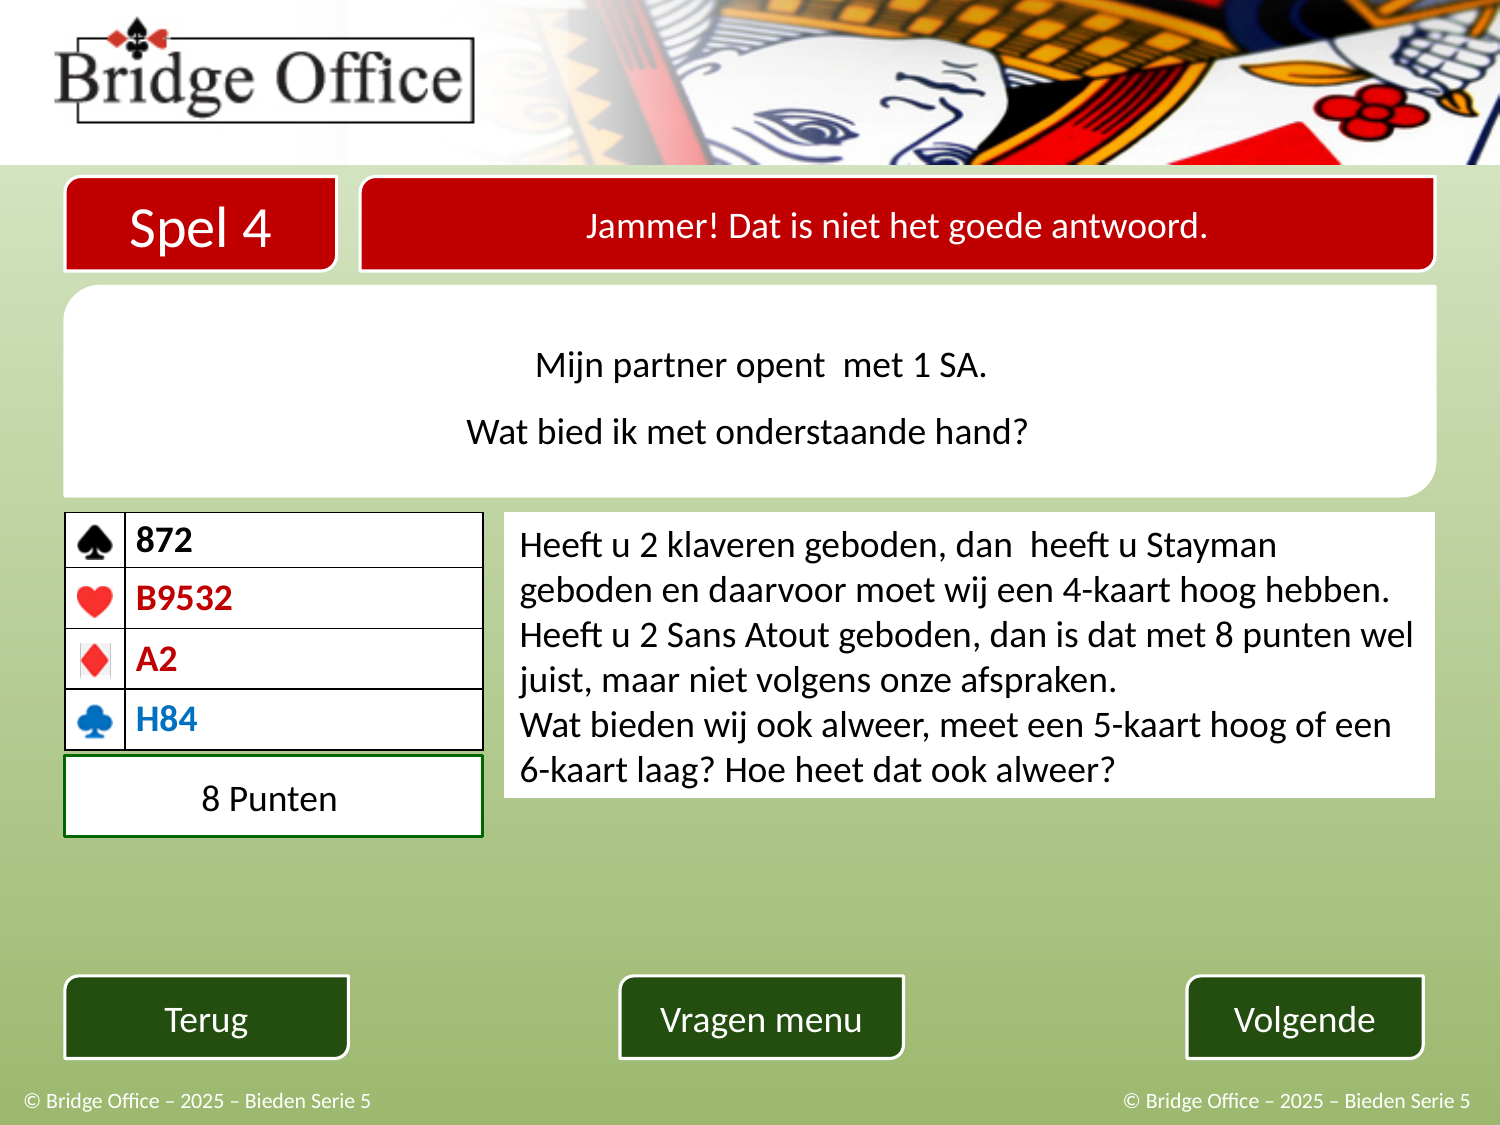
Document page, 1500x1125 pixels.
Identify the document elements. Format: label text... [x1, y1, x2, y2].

text_box Spel 4 [63, 179, 339, 273]
table_cell A2 [126, 629, 482, 688]
table_cell [66, 568, 124, 628]
table_cell H84 [126, 690, 482, 749]
picture [77, 524, 114, 561]
text_box Terug [63, 974, 350, 1061]
text_box 8 Punten [63, 754, 484, 838]
text_box Wat bied ik met onderstaande hand? [451, 399, 1072, 460]
text_box Volgende [1185, 974, 1425, 1061]
table_header 872 [126, 513, 482, 567]
text_box [63, 284, 1437, 498]
text_box © Bridge Office – 2025 – Bieden Serie 5 [8, 1079, 393, 1121]
text_box Mijn partner opent met 1 SA. [508, 332, 1015, 393]
picture [77, 643, 114, 679]
table_cell B9532 [126, 568, 482, 628]
text_box Vragen menu [618, 974, 906, 1061]
table_cell [66, 629, 124, 688]
picture [0, 0, 1500, 166]
picture [77, 585, 114, 618]
table_header [66, 513, 124, 567]
text_box Jammer! Dat is niet het goede antwoord. [358, 179, 1437, 273]
text_box Heeft u 2 klaveren geboden, dan heeft u Stayman geboden en daarvoor moet wij een 4-kaart hoog hebben. Heeft u 2 Sans Atout geboden, dan is dat met 8 punten wel juist, maar niet volgens onze afspraken. Wat bieden wij ook alweer, meet een 5-kaart hoog of een 6-kaart laag? Hoe heet dat ook alweer? [504, 512, 1435, 798]
picture [77, 703, 114, 740]
table_cell [66, 690, 124, 749]
text_box © Bridge Office – 2025 – Bieden Serie 5 [1107, 1079, 1500, 1121]
